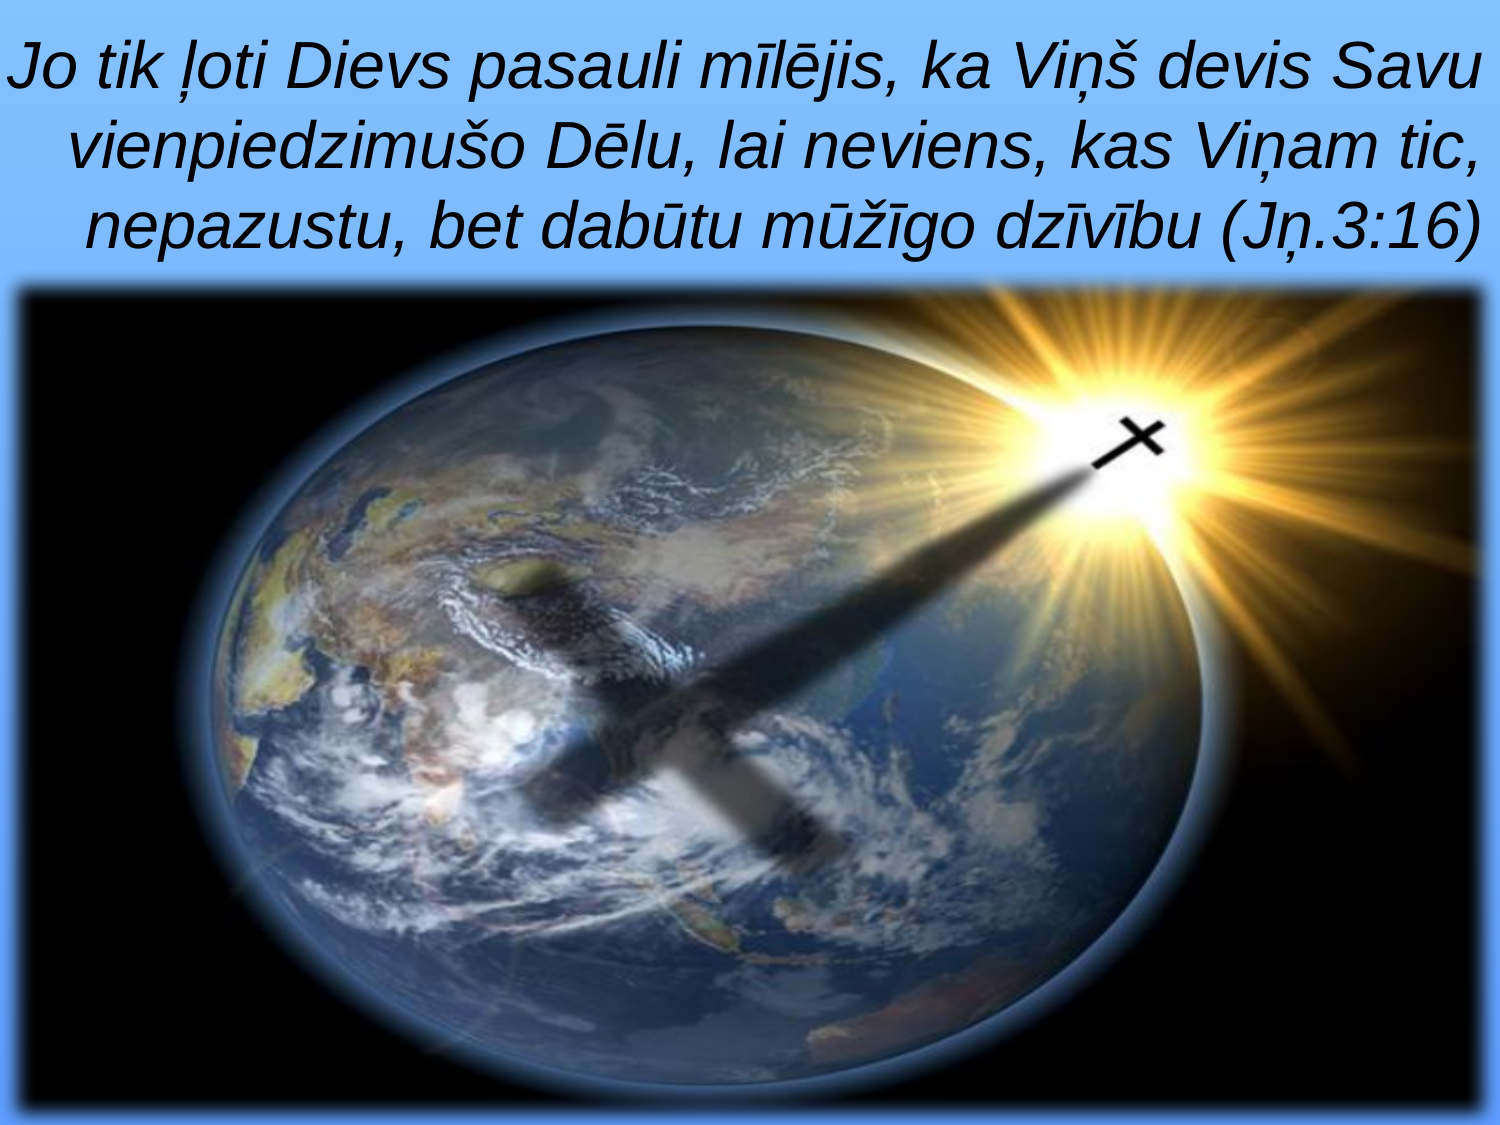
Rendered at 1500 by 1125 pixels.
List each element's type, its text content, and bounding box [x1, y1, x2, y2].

list Jo tik ļoti Dievs pasauli mīlējis, ka Viņš devis Savu vienpiedzimušo Dēlu, lai neviens, kas Viņam tic, nepazustu, bet dabūtu mūžīgo dzīvību (Jņ.3:16) [0, 13, 1500, 268]
picture [0, 269, 1500, 1125]
